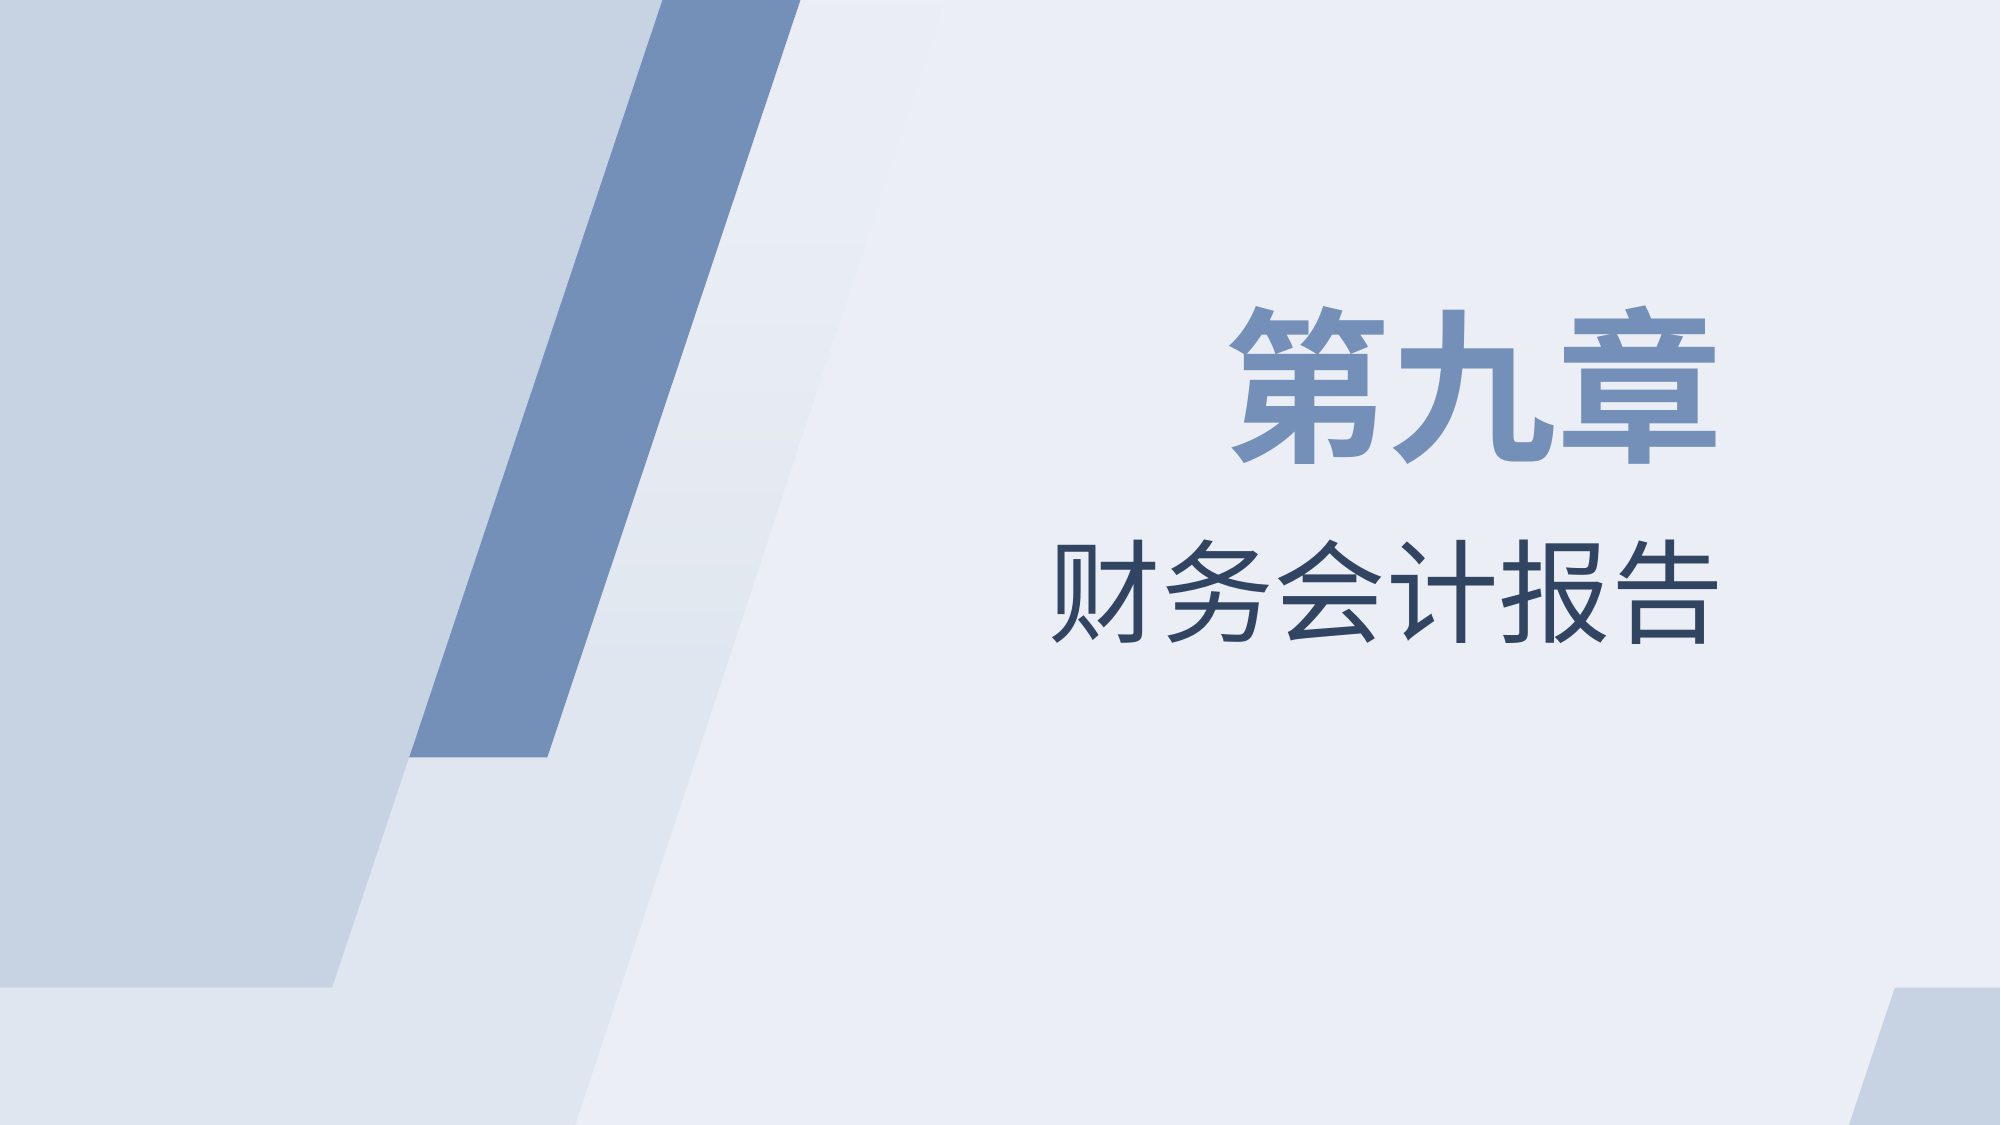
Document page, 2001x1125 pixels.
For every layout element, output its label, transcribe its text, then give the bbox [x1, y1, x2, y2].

title 财务会计报告 [881, 522, 1724, 854]
list 第九章 [880, 212, 1724, 483]
